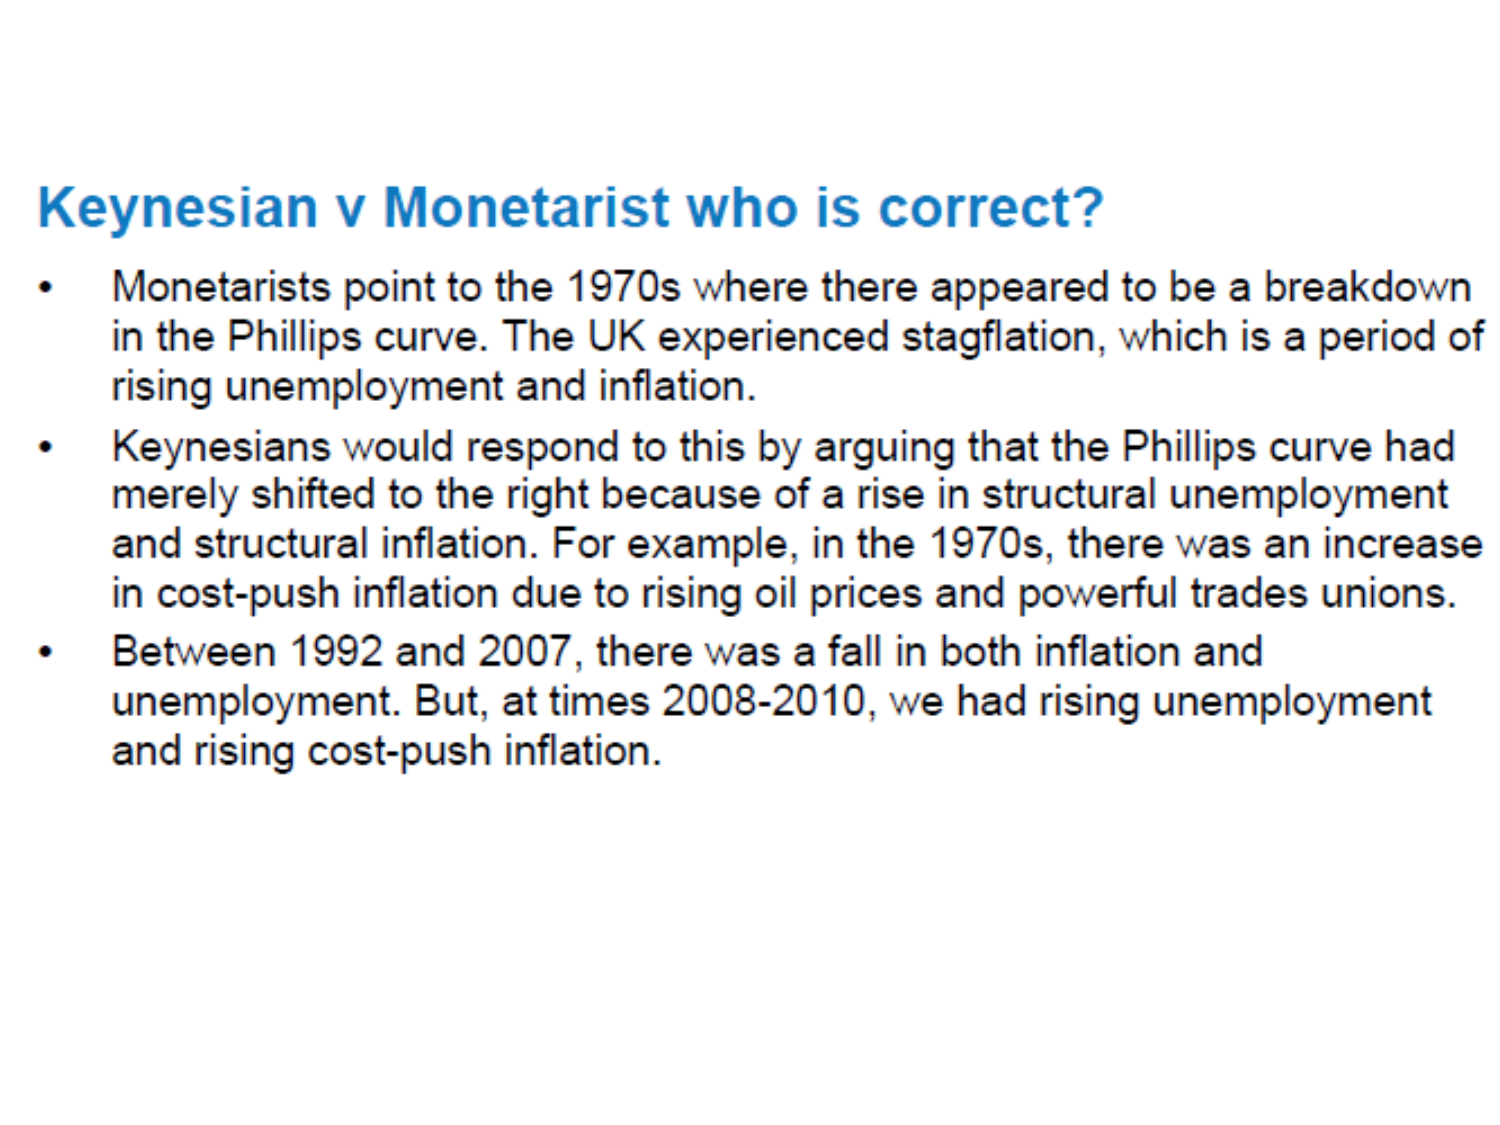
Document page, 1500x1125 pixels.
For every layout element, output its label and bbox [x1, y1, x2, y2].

picture [0, 148, 1500, 845]
